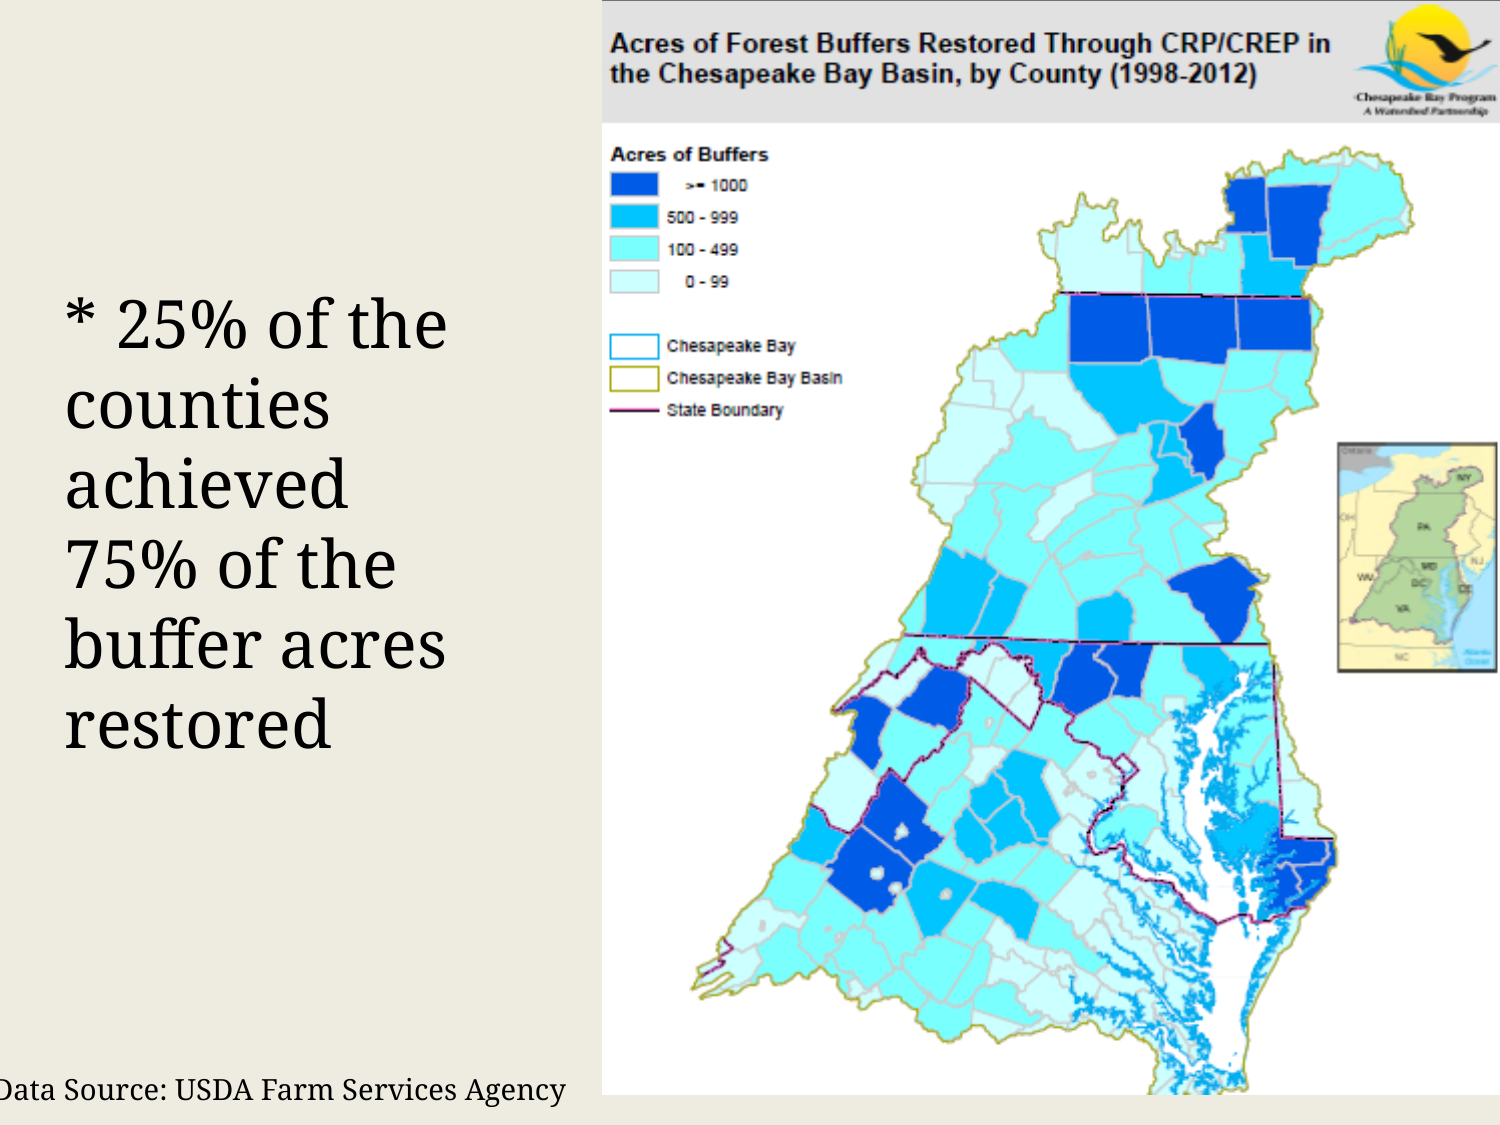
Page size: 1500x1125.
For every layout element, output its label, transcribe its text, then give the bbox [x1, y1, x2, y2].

text_box Data Source: USDA Farm Services Agency [0, 1064, 582, 1115]
picture [601, 0, 1500, 1095]
text_box * 25% of the counties achieved 75% of the buffer acres restored [49, 274, 513, 770]
